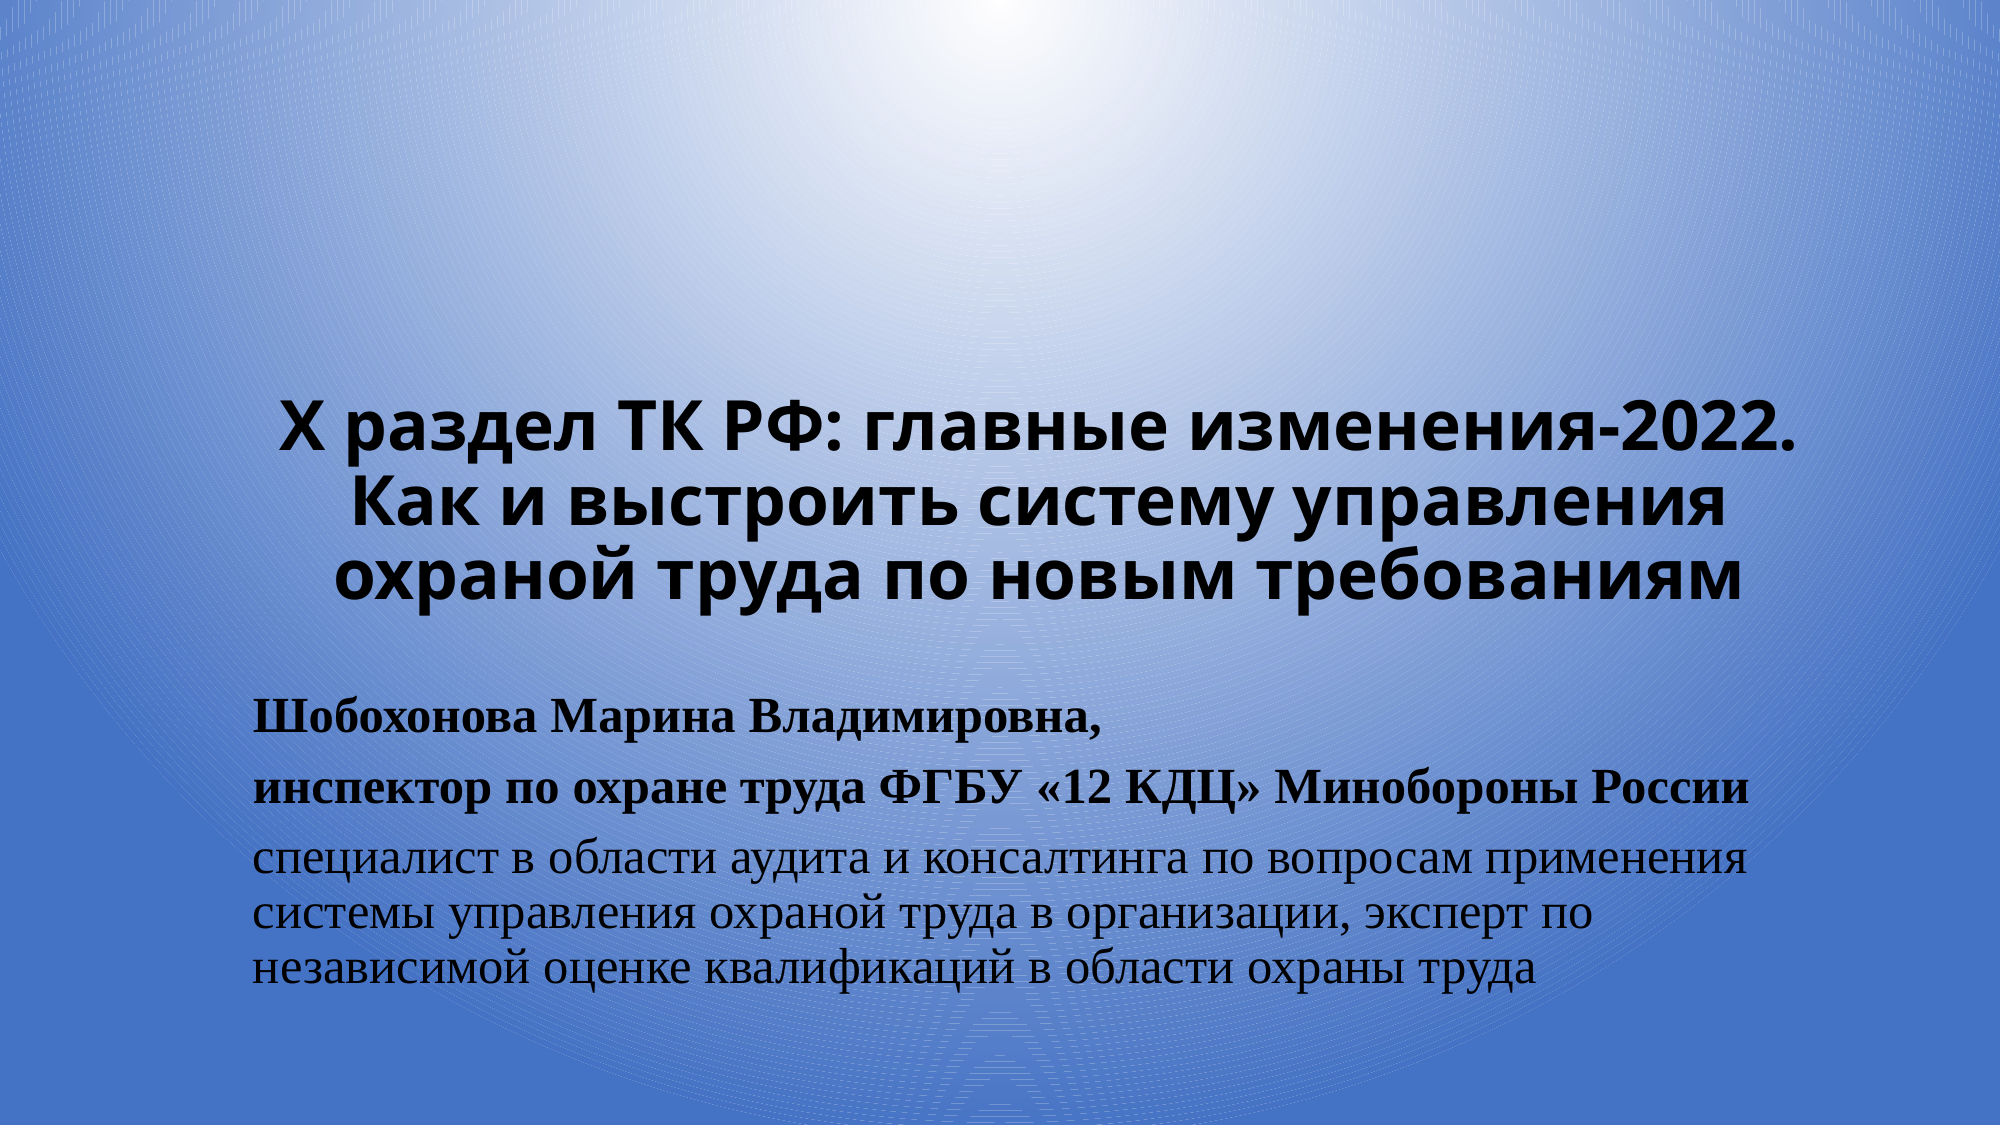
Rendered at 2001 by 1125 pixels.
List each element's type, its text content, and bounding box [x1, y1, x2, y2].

subtitle Шобохонова Марина Владимировна, инспектор по охране труда ФГБУ «12 КДЦ» Минобороны России специалист в области аудита и консалтинга по вопросам применения системы управления охраной труда в организации, эксперт по независимой оценке квалификаций в области охраны труда [237, 681, 1800, 1037]
title X раздел ТК РФ: главные изменения-2022. Как и выстроить систему управления охраной труда по новым требованиям [249, 332, 1828, 725]
